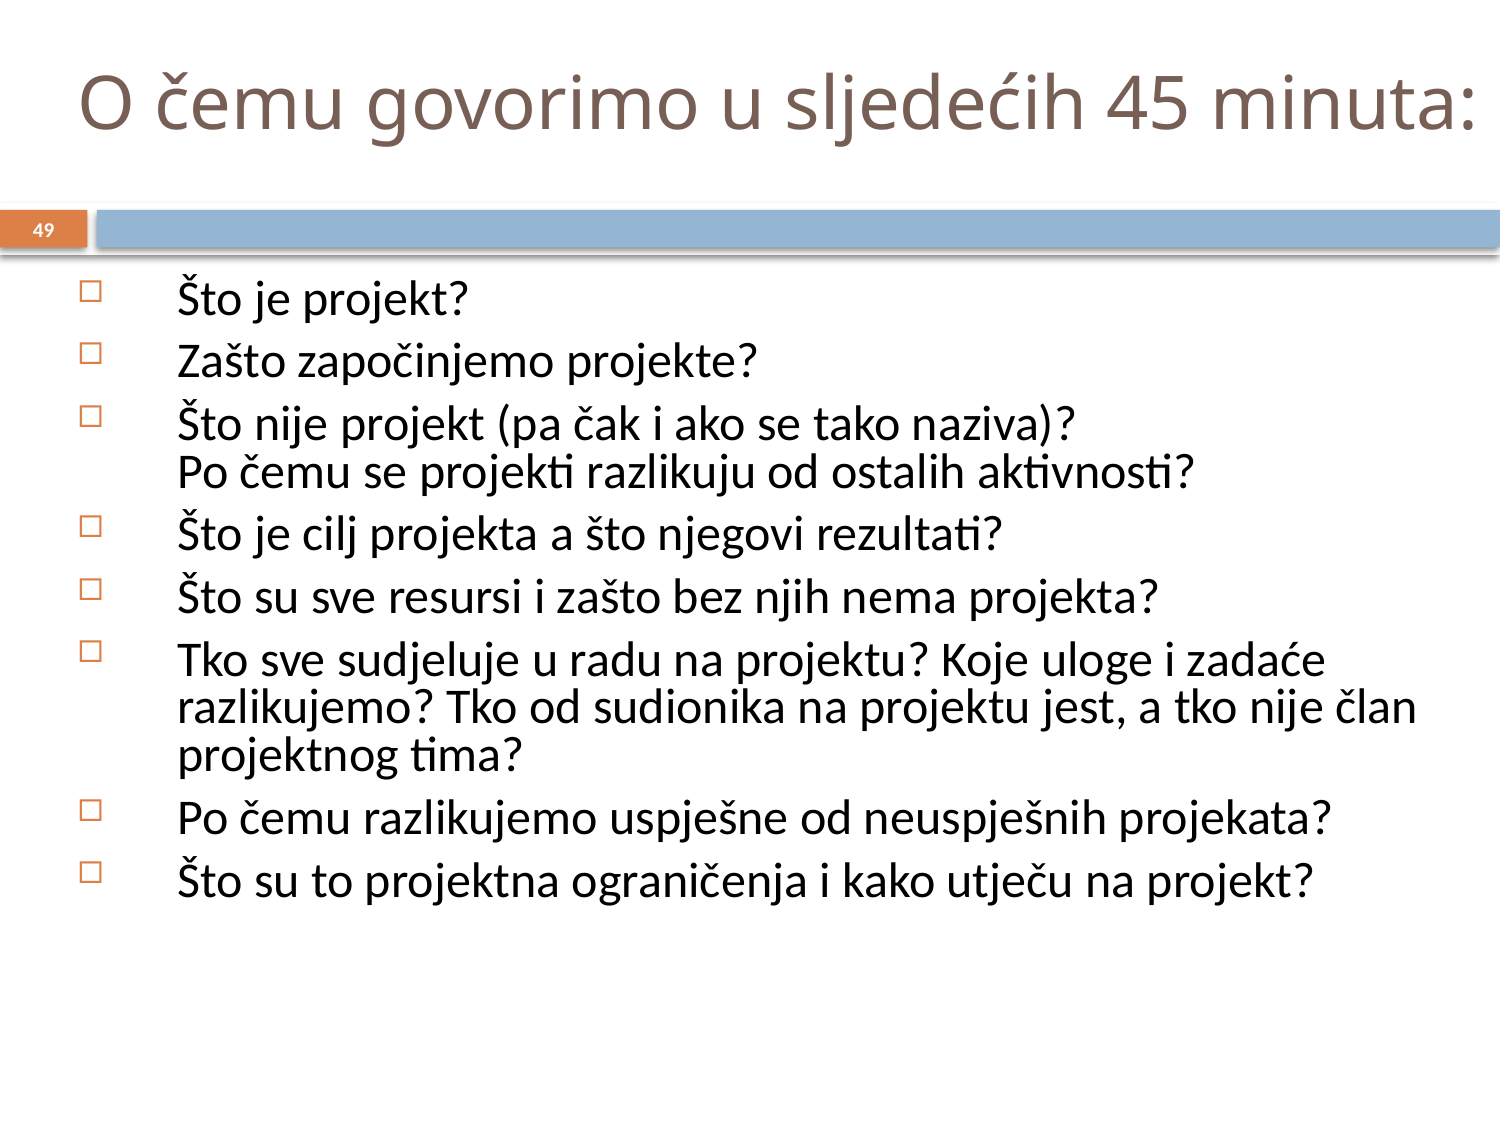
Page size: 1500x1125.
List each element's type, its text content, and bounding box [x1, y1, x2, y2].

title O čemu govorimo u sljedećih 45 minuta: [62, 37, 1500, 162]
slide_number 49 [0, 208, 88, 249]
list Što je projekt? Zašto započinjemo projekte? Što nije projekt (pa čak i ako se tako naziva)? Po čemu se projekti razlikuju od ostalih aktivnosti? Što je cilj projekta a što njegovi rezultati? Što su sve resursi i zašto bez njih nema projekta? Tko sve sudjeluje u radu na projektu? Koje uloge i zadaće razlikujemo? Tko od sudionika na projektu jest, a tko nije član projektnog tima? Po čemu razlikujemo uspješne od neuspješnih projekata? Što su to projektna ograničenja i kako utječu na projekt? [62, 269, 1443, 1113]
